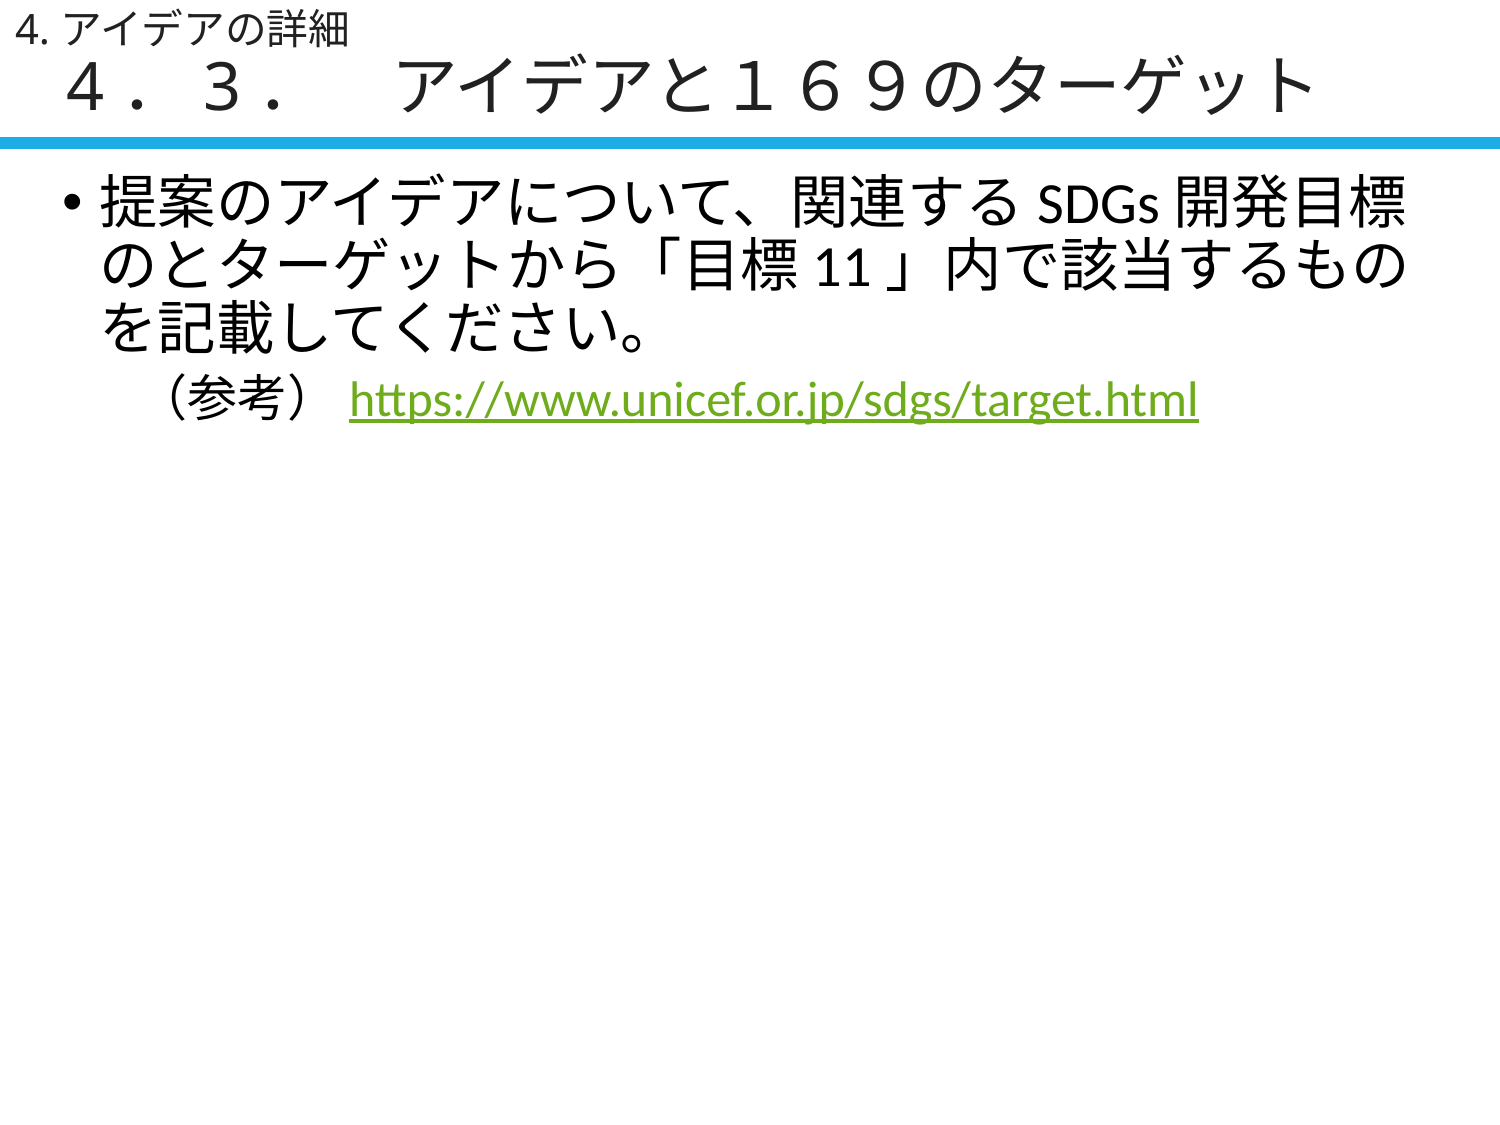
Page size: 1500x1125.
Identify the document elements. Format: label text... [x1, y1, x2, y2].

title 4.アイデアの詳細 4．3． アイデアと１６９のターゲット [0, 1, 1444, 132]
list 提案のアイデアについて、関連するSDGs開発目標のとターゲットから「目標11」内で該当するものを記載してください。 （参考）https://www.unicef.or.jp/sdgs/target.html [47, 166, 1463, 1074]
